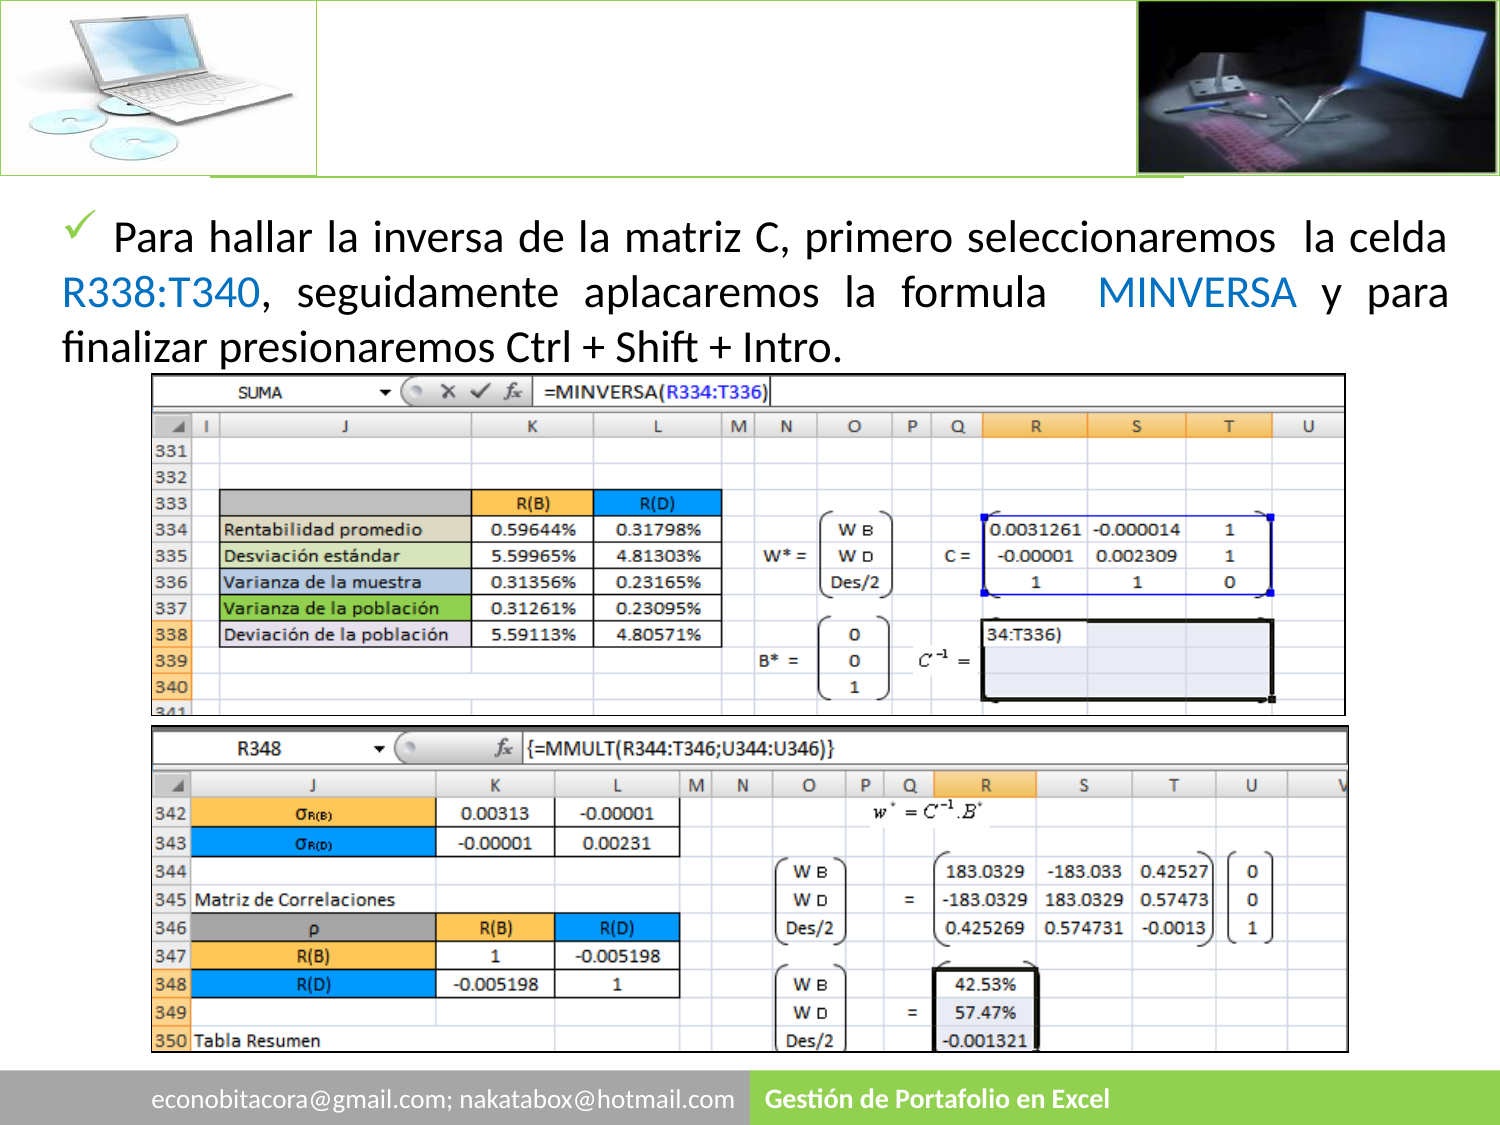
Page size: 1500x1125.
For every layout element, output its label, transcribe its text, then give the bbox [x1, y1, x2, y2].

picture [0, 0, 317, 177]
text_box econobitacora@gmail.com; nakatabox@hotmail.com [0, 1070, 749, 1125]
picture [152, 726, 1348, 1052]
text_box Para hallar la inversa de la matriz C, primero seleccionaremos la celda R338:T340, seguidamente aplacaremos la formula MINVERSA y para finalizar presionaremos Ctrl + Shift + Intro. [46, 199, 1465, 399]
text_box Gestión de Portafolio en Excel [749, 1070, 1500, 1125]
picture [1136, 0, 1500, 177]
text_box [318, 0, 1134, 178]
picture [152, 374, 1345, 716]
